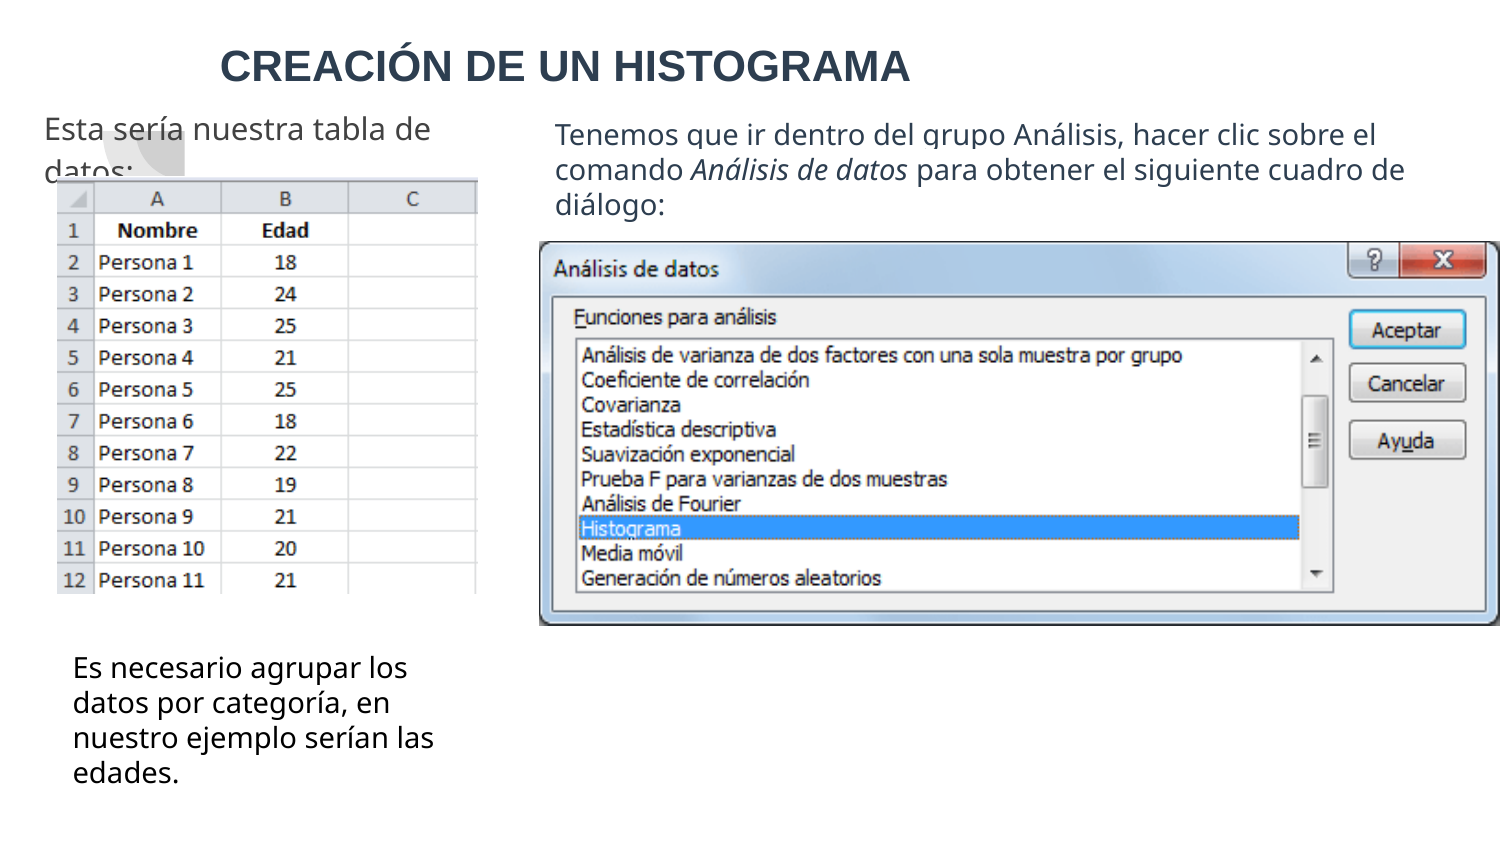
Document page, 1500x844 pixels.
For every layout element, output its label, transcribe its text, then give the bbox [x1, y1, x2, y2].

picture [57, 175, 478, 594]
title CREACIÓN DE UN HISTOGRAMA [205, 12, 1359, 101]
picture [539, 241, 1500, 626]
list Esta sería nuestra tabla de datos: [28, 88, 540, 760]
text_box Tenemos que ir dentro del grupo Análisis, hacer clic sobre el comando Análisis de datos para obtener el siguiente cuadro de diálogo: [539, 101, 1432, 241]
text_box Es necesario agrupar los datos por categoría, en nuestro ejemplo serían las edades. [57, 634, 478, 799]
